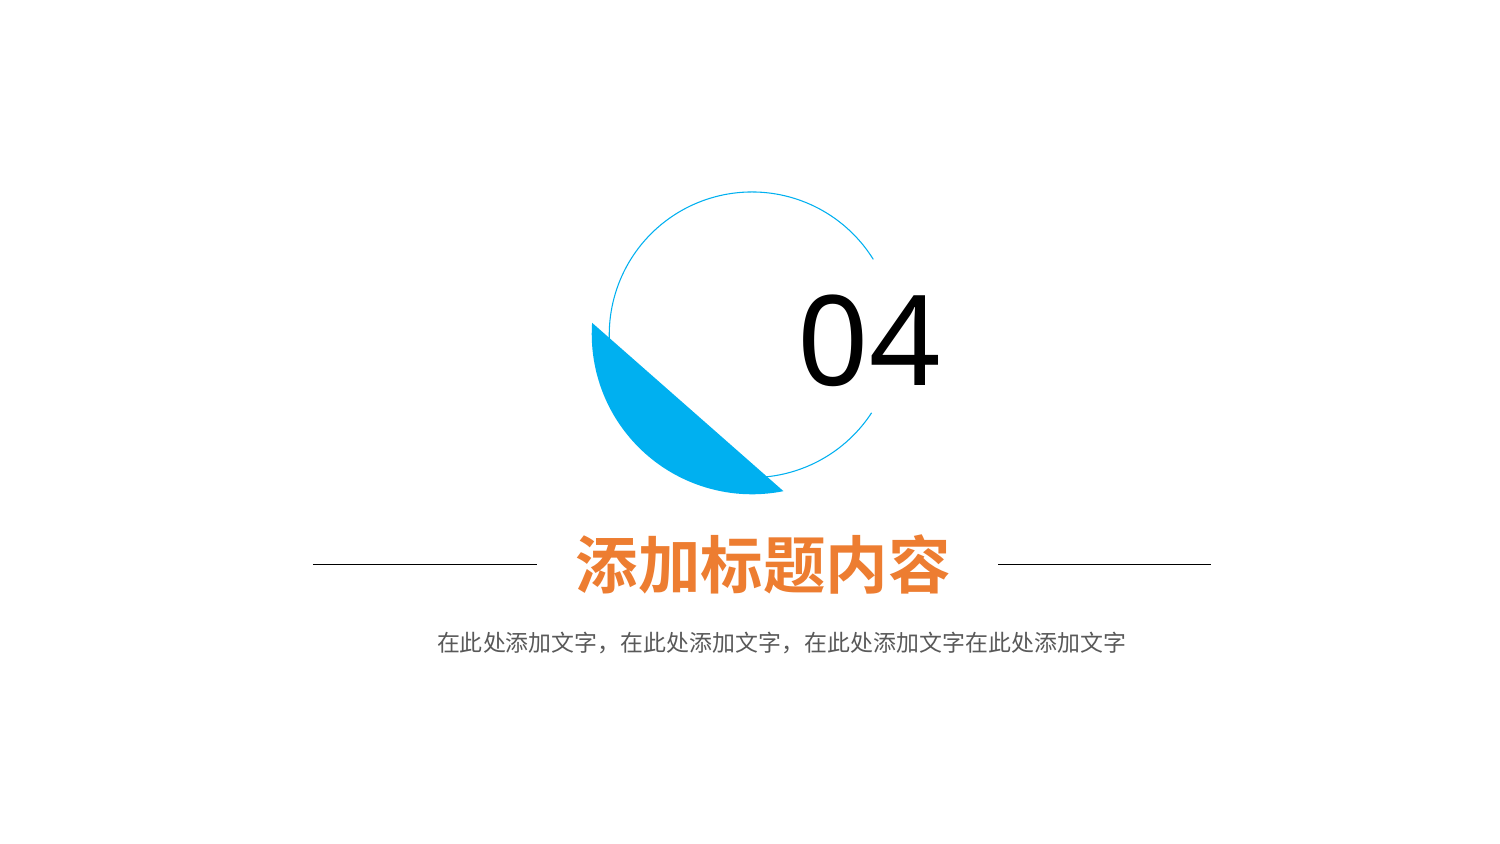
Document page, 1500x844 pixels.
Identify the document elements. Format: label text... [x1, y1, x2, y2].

text_box 添加标题内容 [561, 518, 969, 609]
text_box 在此处添加文字，在此处添加文字，在此处添加文字在此处添加文字 [402, 620, 1162, 664]
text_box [591, 173, 957, 495]
